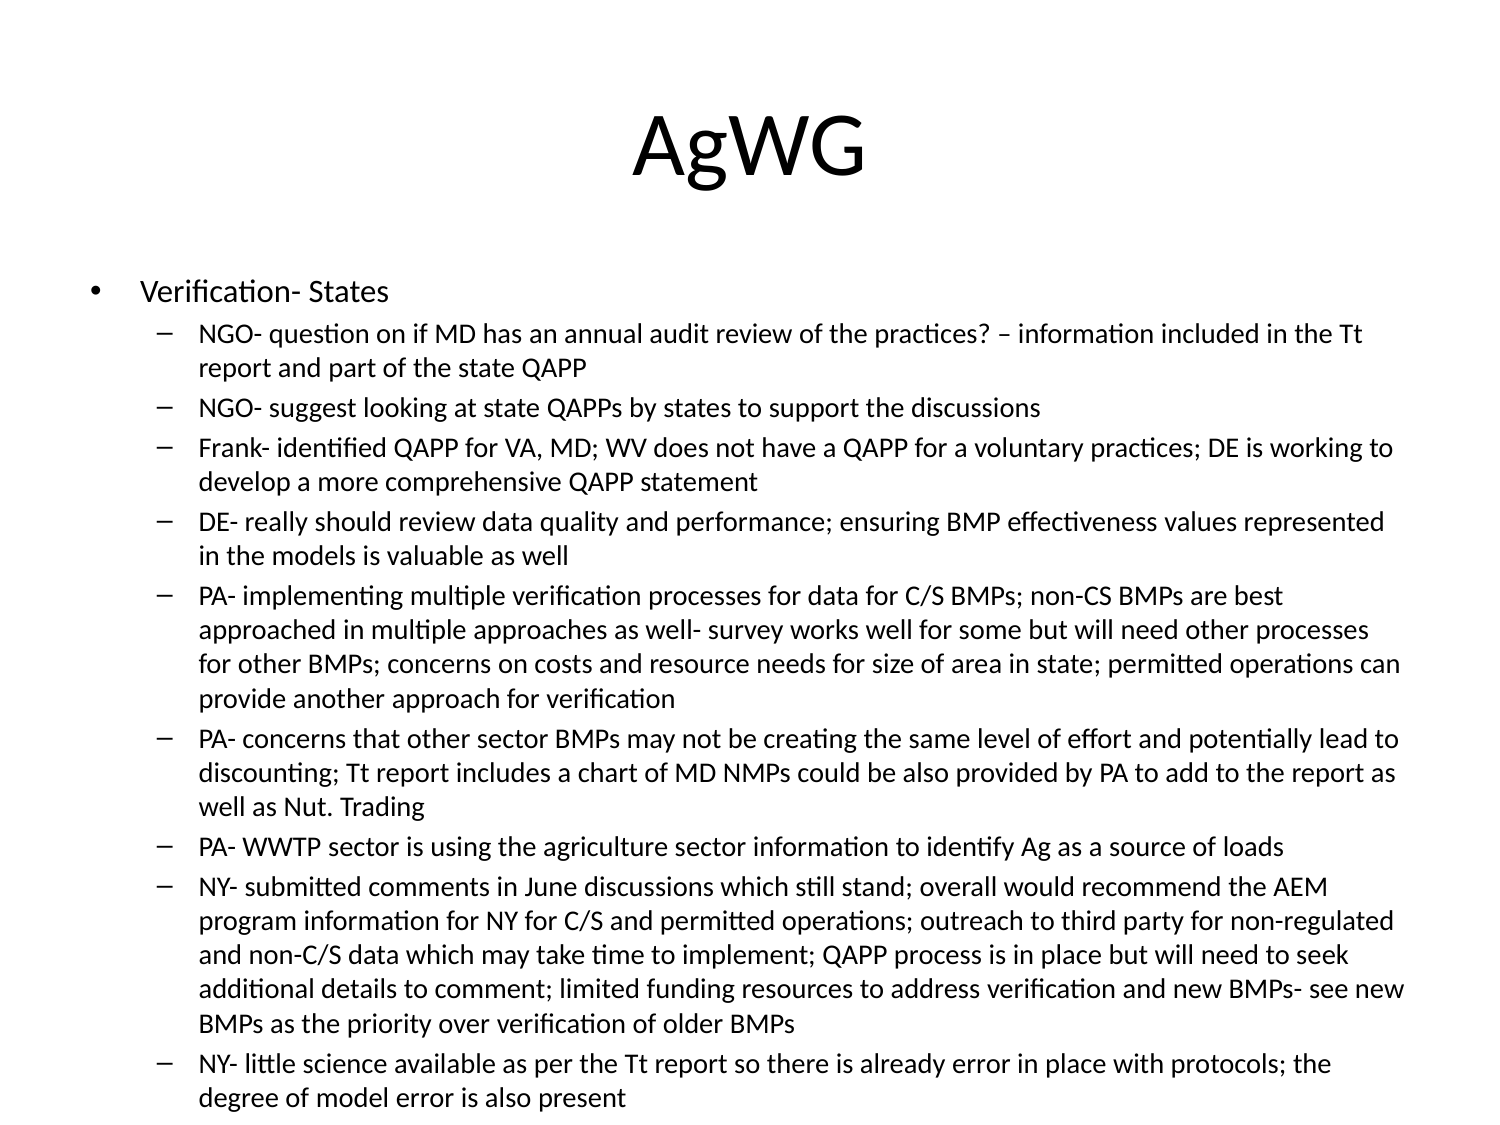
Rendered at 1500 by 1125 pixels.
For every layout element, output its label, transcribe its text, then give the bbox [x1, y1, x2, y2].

list Verification- States NGO- question on if MD has an annual audit review of the practices? – information included in the Tt report and part of the state QAPP NGO- suggest looking at state QAPPs by states to support the discussions Frank- identified QAPP for VA, MD; WV does not have a QAPP for a voluntary practices; DE is working to develop a more comprehensive QAPP statement DE- really should review data quality and performance; ensuring BMP effectiveness values represented in the models is valuable as well PA- implementing multiple verification processes for data for C/S BMPs; non-CS BMPs are best approached in multiple approaches as well- survey works well for some but will need other processes for other BMPs; concerns on costs and resource needs for size of area in state; permitted operations can provide another approach for verification PA- concerns that other sector BMPs may not be creating the same level of effort and potentially lead to discounting; Tt report includes a chart of MD NMPs could be also provided by PA to add to the report as well as Nut. Trading PA- WWTP sector is using the agriculture sector information to identify Ag as a source of loads NY- submitted comments in June discussions which still stand; overall would recommend the AEM program information for NY for C/S and permitted operations; outreach to third party for non-regulated and non-C/S data which may take time to implement; QAPP process is in place but will need to seek additional details to comment; limited funding resources to address verification and new BMPs- see new BMPs as the priority over verification of older BMPs NY- little science available as per the Tt report so there is already error in place with protocols; the degree of model error is also present [75, 262, 1425, 1125]
title AgWG [75, 45, 1425, 233]
